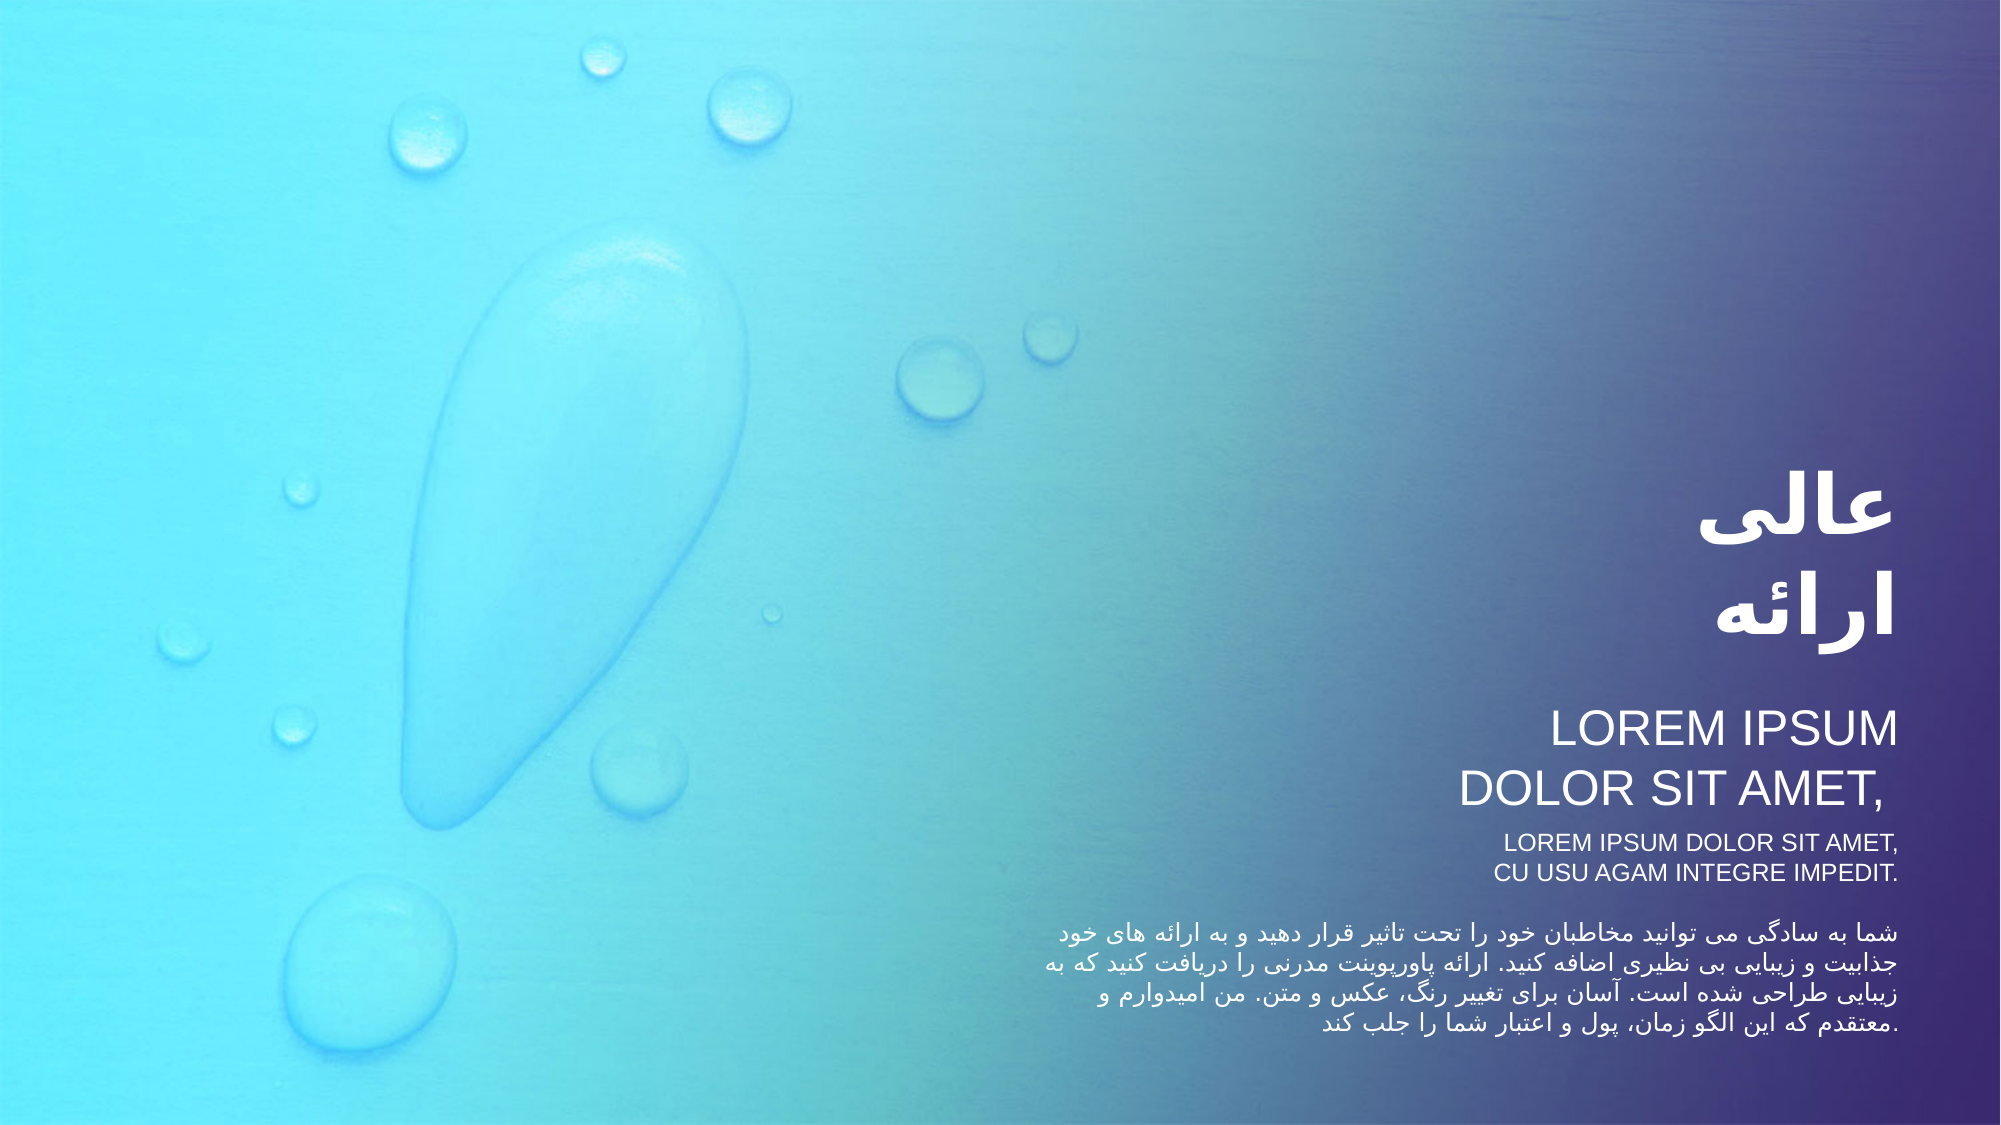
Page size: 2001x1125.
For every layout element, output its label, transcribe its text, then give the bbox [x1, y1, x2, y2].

text_box عالی ارائه [1217, 443, 1915, 659]
text_box LOREM IPSUM DOLOR SIT AMET, [1305, 687, 1915, 823]
text_box LOREM IPSUM DOLOR SIT AMET, CU USU AGAM INTEGRE IMPEDIT. [1305, 823, 1915, 895]
text_box شما به سادگی می توانید مخاطبان خود را تحت تاثیر قرار دهید و به ارائه های خود جذابیت و زیبایی بی نظیری اضافه کنید. ارائه پاورپوینت مدرنی را دریافت کنید که به زیبایی طراحی شده است. آسان برای تغییر رنگ، عکس و متن. من امیدوارم و معتقدم که این الگو زمان، پول و اعتبار شما را جلب کند. [1016, 908, 1915, 1044]
picture [0, 0, 2001, 1125]
